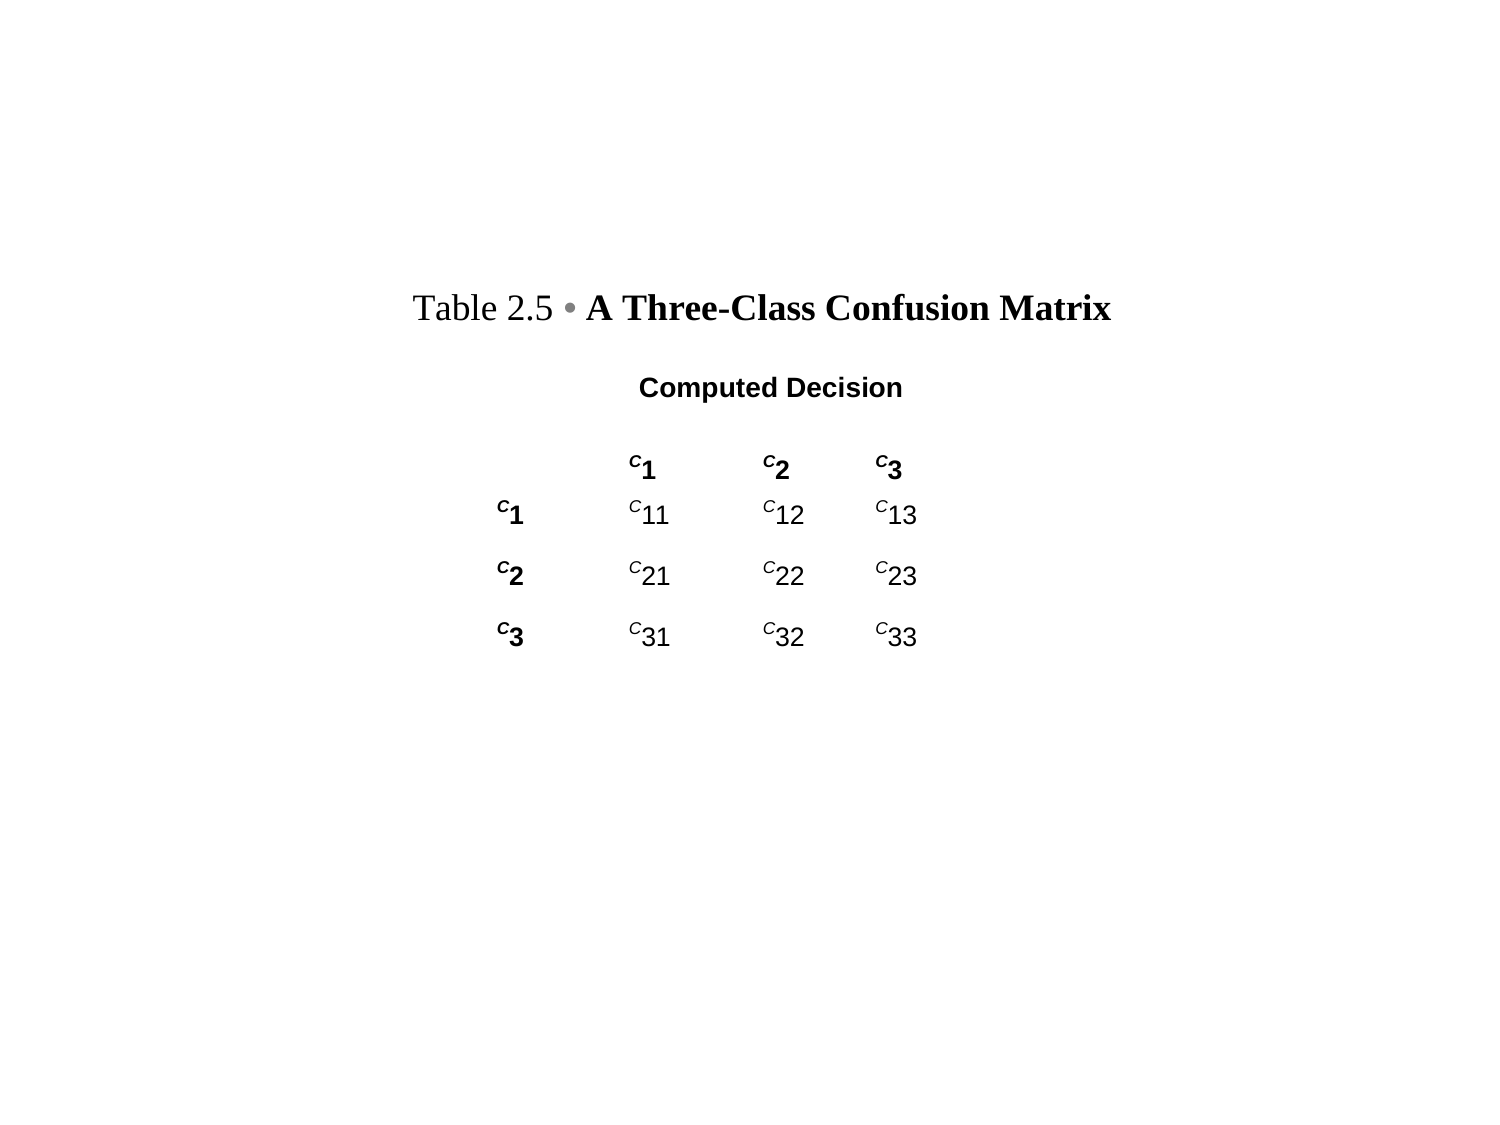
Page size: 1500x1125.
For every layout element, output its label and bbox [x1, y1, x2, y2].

text_box [412, 287, 1500, 869]
